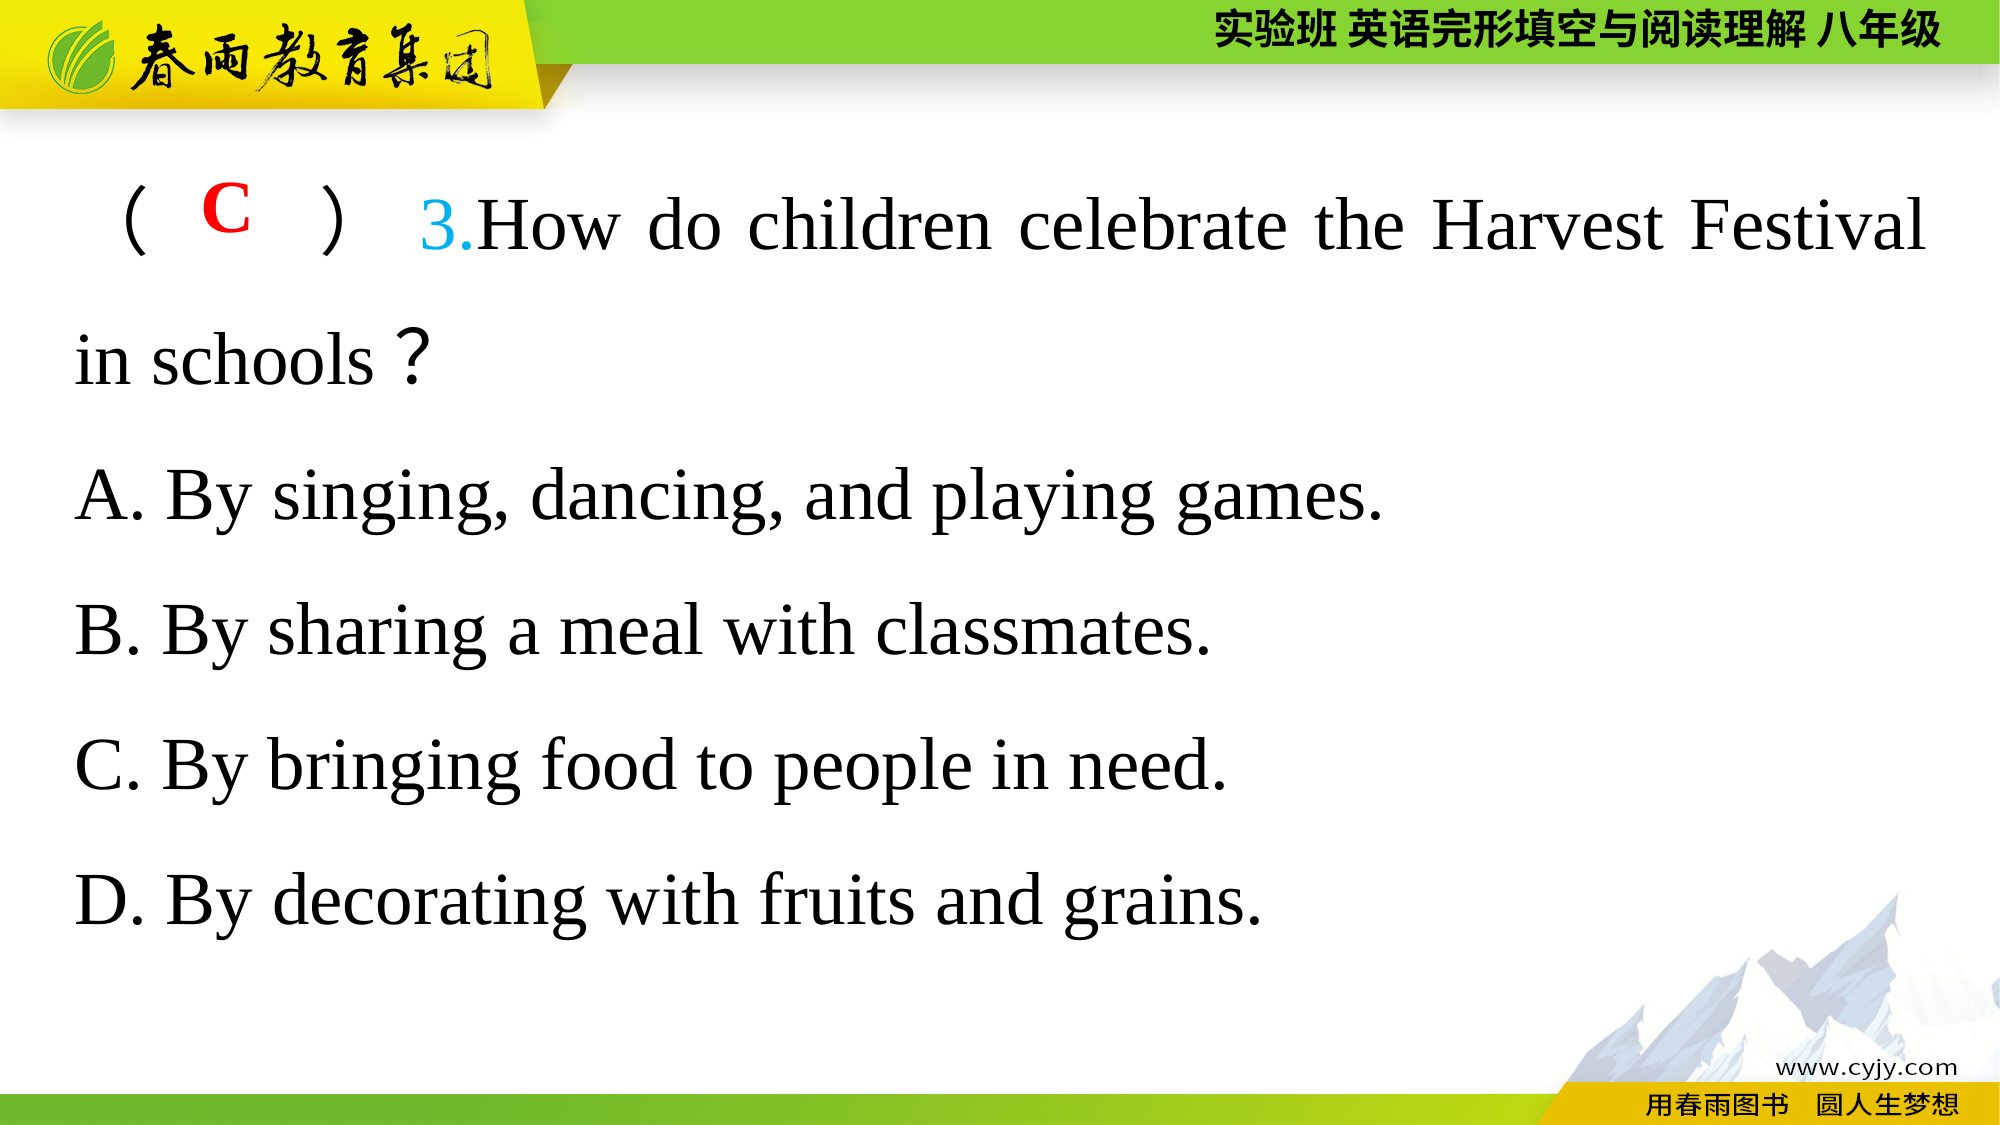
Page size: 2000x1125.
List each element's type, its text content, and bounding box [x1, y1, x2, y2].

text_box C [185, 150, 270, 256]
list （ ）3.How do children celebrate the Harvest Festival in schools？ A. By singing, dancing, and playing games. B. By sharing a meal with classmates. C. By bringing food to people in need. D. By decorating with fruits and grains. [59, 122, 1944, 956]
picture [0, 0, 2000, 1125]
